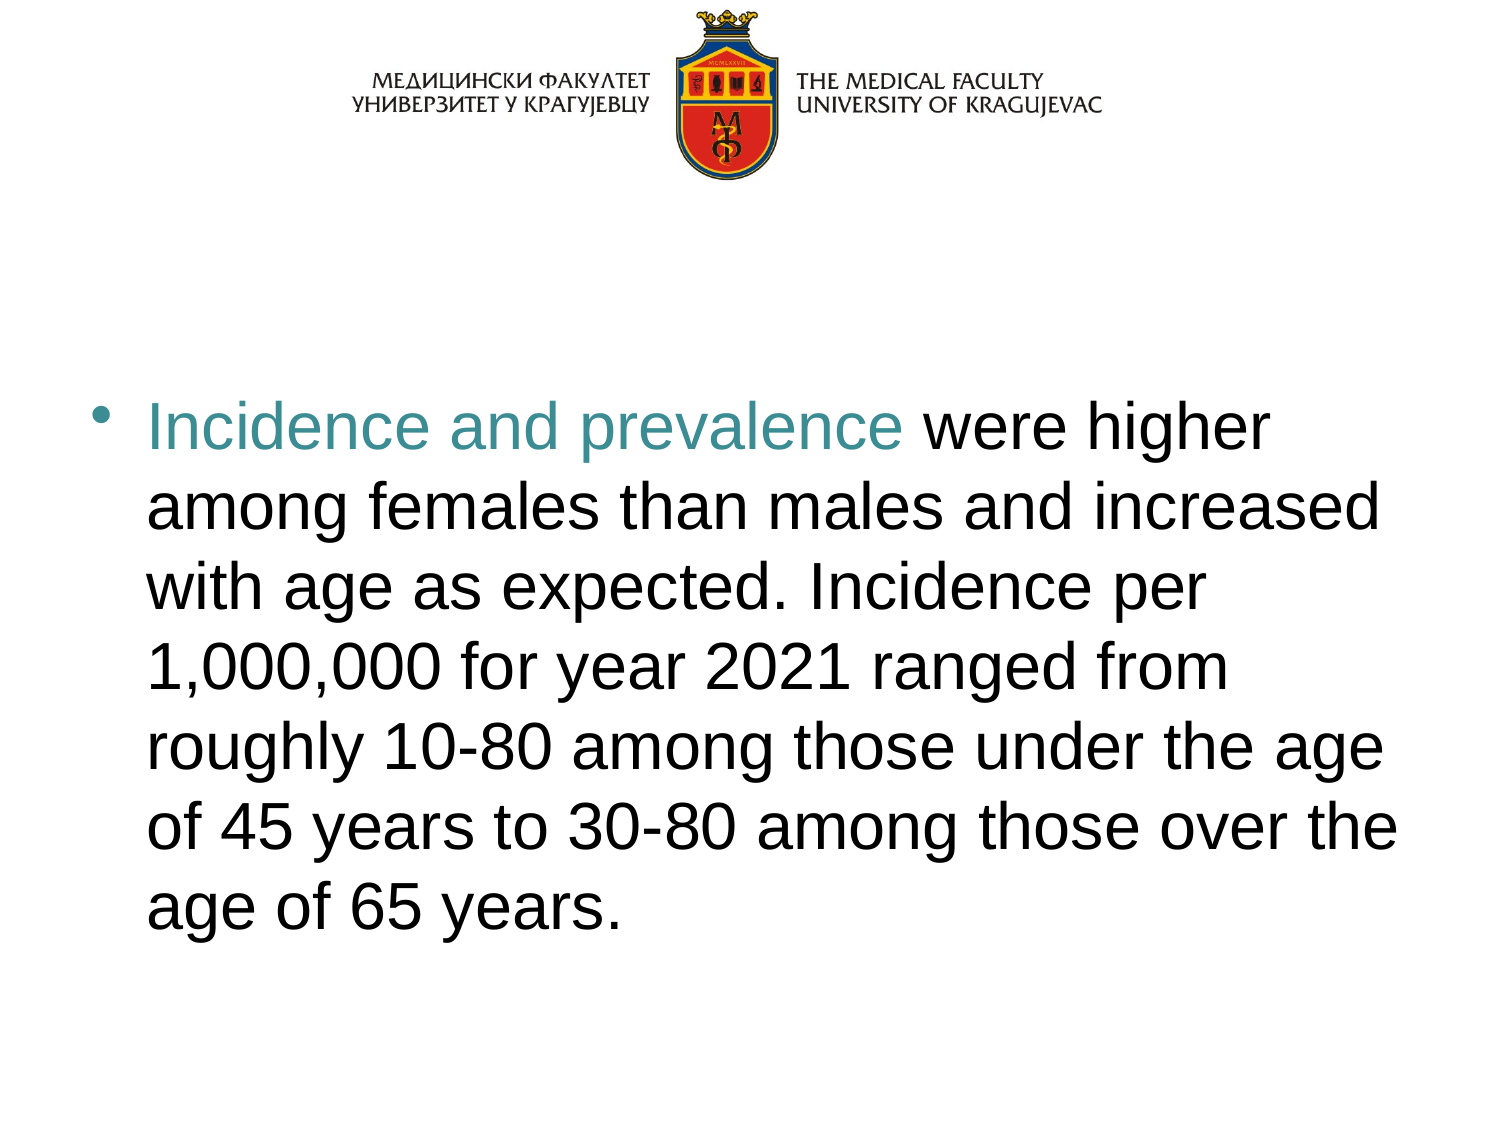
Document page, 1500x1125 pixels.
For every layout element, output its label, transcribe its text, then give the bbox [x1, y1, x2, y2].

list Incidence and prevalence were higher among females than males and increased with age as expected. Incidence per 1,000,000 for year 2021 ranged from roughly 10-80 among those under the age of 45 years to 30-80 among those over the age of 65 years. [75, 375, 1425, 1118]
picture [328, 0, 1125, 191]
